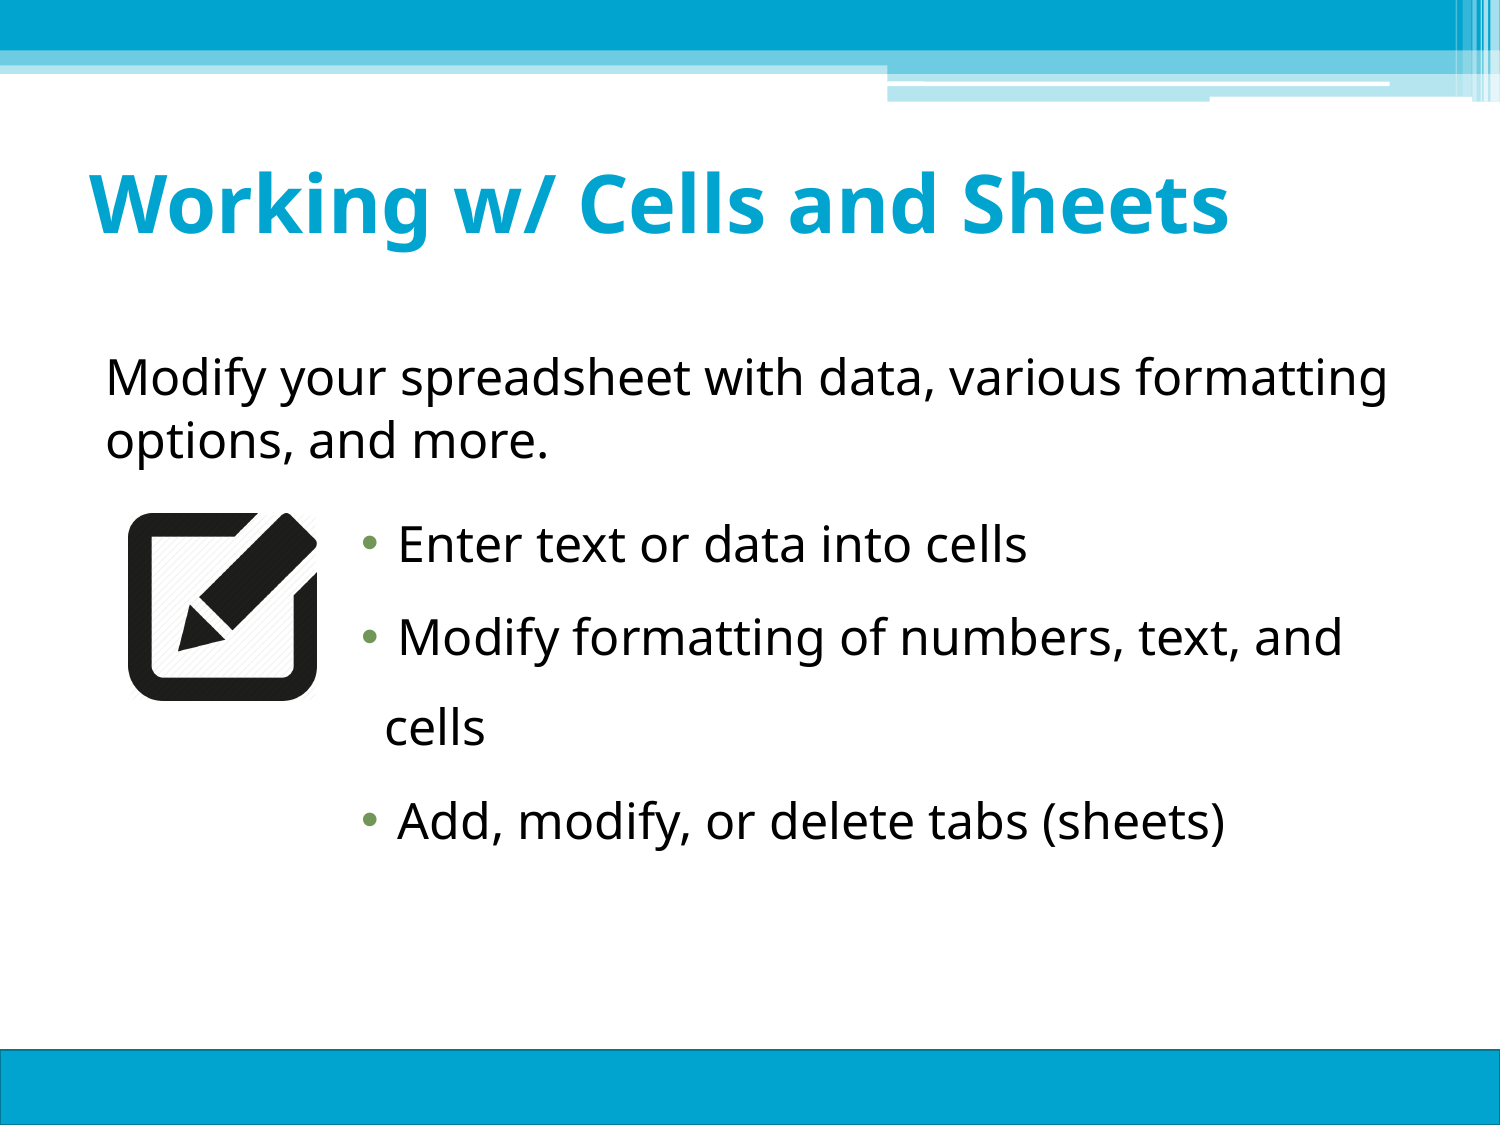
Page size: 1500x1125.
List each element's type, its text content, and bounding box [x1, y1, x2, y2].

title Working w/ Cells and Sheets [75, 115, 1418, 288]
text_box Enter text or data into cells Modify formatting of numbers, text, and cells Add, modify, or delete tabs (sheets) [324, 474, 1438, 1063]
list Modify your spreadsheet with data, various formatting options, and more. [69, 337, 1412, 500]
picture [128, 513, 317, 701]
text_box [0, 1049, 1500, 1125]
